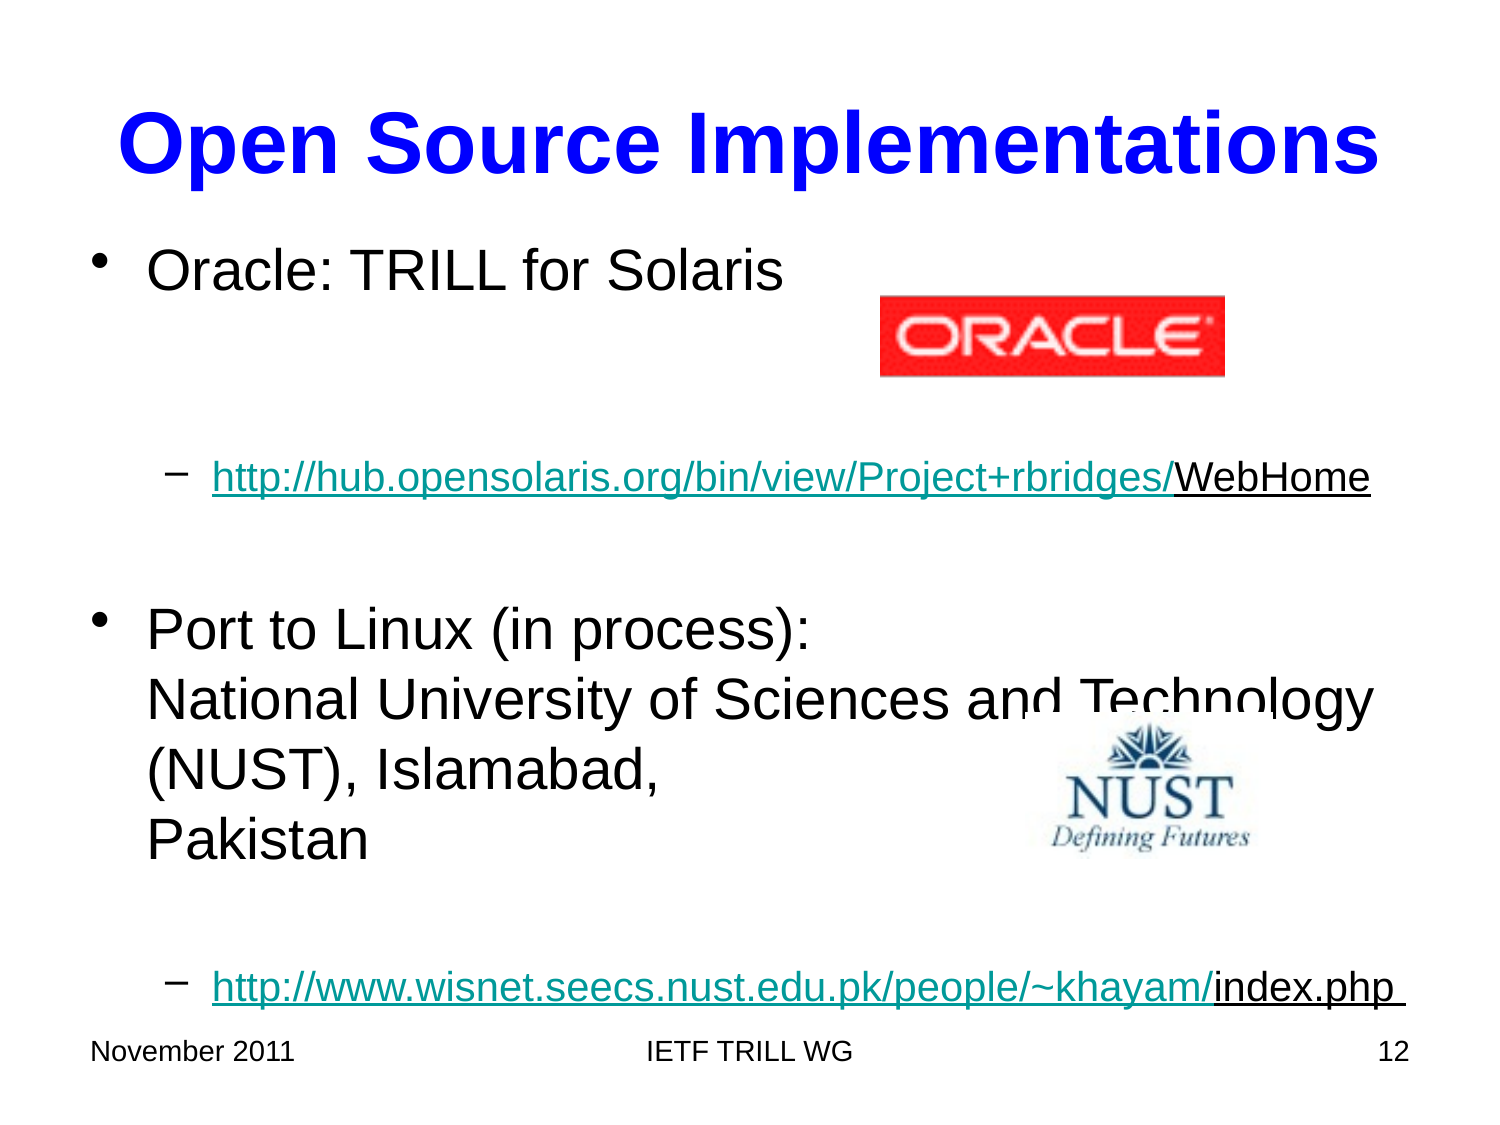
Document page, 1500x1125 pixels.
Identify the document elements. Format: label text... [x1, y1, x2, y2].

title Open Source Implementations [75, 45, 1425, 224]
slide_number 12 [1074, 1024, 1426, 1103]
picture [879, 287, 1226, 388]
list Oracle: TRILL for Solaris http://hub.opensolaris.org/bin/view/Project+rbridges/WebHome Port to Linux (in process): National University of Sciences and Technology (NUST), Islamabad, Pakistan http://www.wisnet.seecs.nust.edu.pk/people/~khayam/index.php [75, 224, 1425, 1005]
picture [1024, 712, 1274, 859]
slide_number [74, 1024, 426, 1103]
footer IETF TRILL WG [512, 1024, 988, 1103]
